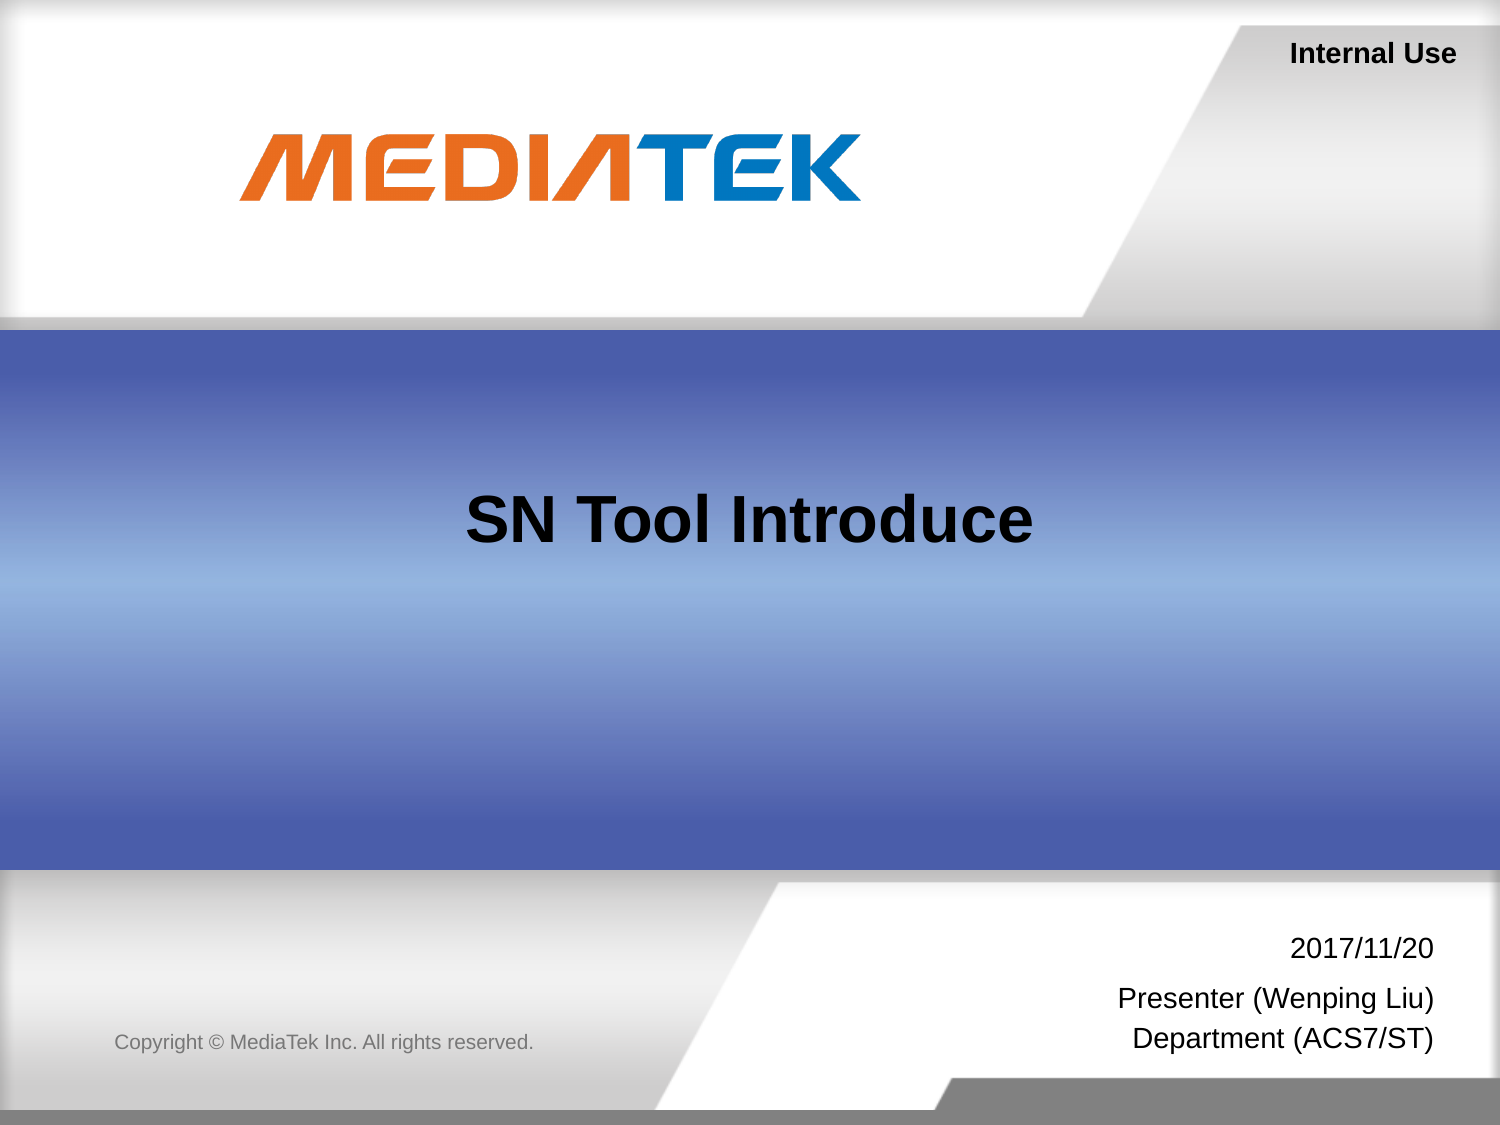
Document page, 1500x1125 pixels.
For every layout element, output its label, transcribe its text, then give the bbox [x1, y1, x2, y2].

picture [0, 0, 1500, 1125]
text_box 2017/11/20 Presenter (Wenping Liu) Department (ACS7/ST) [939, 922, 1450, 1063]
title SN Tool Introduce [50, 396, 1450, 634]
